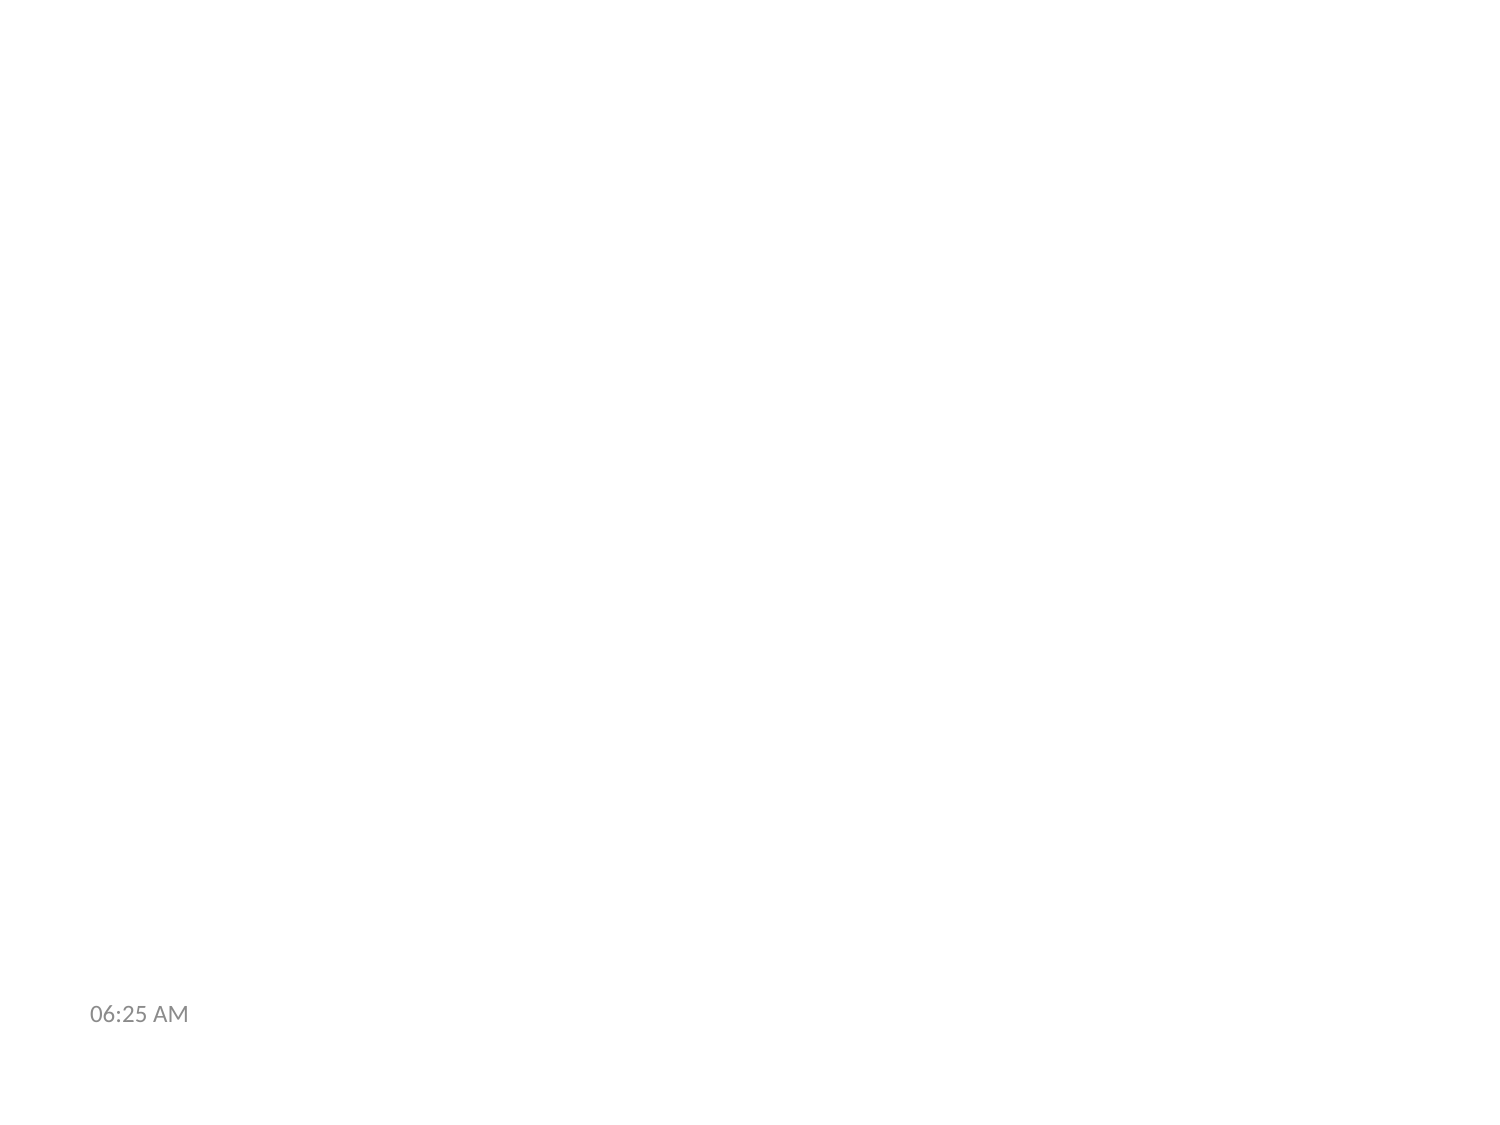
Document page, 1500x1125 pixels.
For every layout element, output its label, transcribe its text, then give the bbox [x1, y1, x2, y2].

text_box 3:35 PM [75, 982, 425, 1043]
